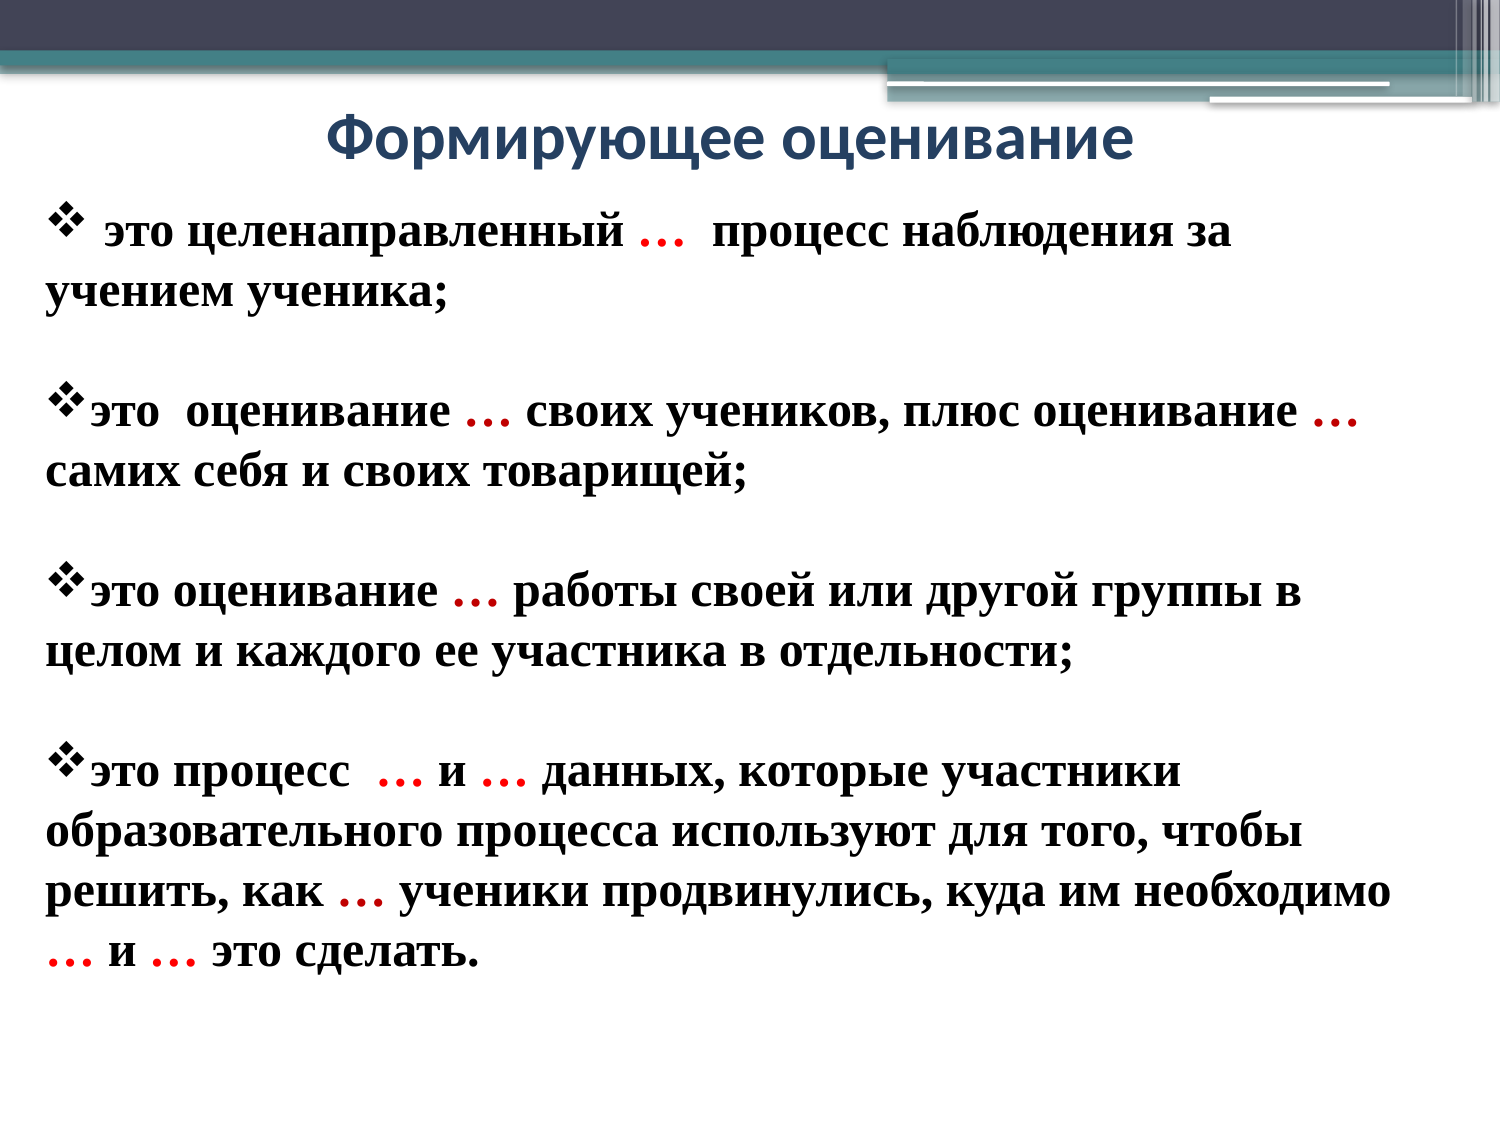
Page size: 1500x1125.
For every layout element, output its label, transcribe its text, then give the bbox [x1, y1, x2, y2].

text_box Формирующее оценивание это целенаправленный … процесс наблюдения за учением ученика; это оценивание … своих учеников, плюс оценивание … самих себя и своих товарищей; это оценивание … работы своей или другой группы в целом и каждого ее участника в отдельности; это процесс … и … данных, которые участники образовательного процесса используют для того, чтобы решить, как … ученики продвинулись, куда им необходимо … и … это сделать. [29, 89, 1447, 984]
